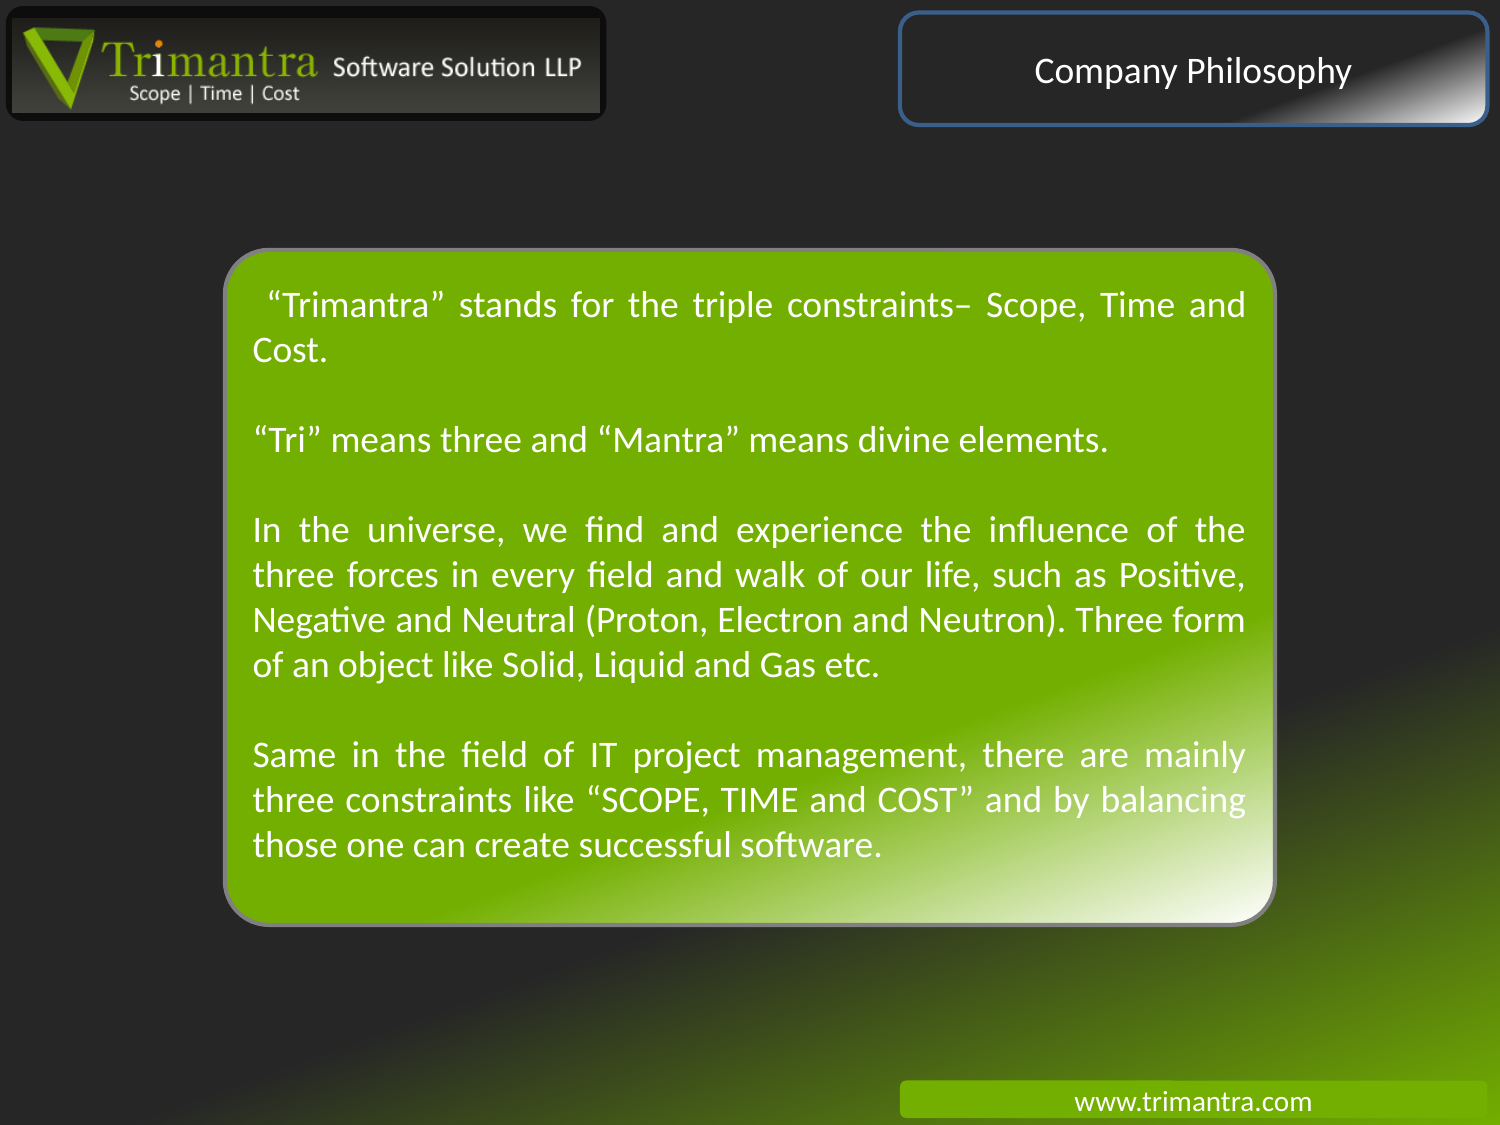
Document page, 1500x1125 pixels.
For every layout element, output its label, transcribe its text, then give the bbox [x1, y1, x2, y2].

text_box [12, 12, 601, 115]
text_box Company Philosophy [897, 10, 1490, 128]
text_box “Trimantra” stands for the triple constraints– Scope, Time and Cost. “Tri” means three and “Mantra” means divine elements. In the universe, we find and experience the influence of the three forces in every field and walk of our life, such as Positive, Negative and Neutral (Proton, Electron and Neutron). Three form of an object like Solid, Liquid and Gas etc. Same in the field of IT project management, there are mainly three constraints like “SCOPE, TIME and COST” and by balancing those one can create successful software. [222, 247, 1278, 928]
text_box www.trimantra.com [897, 1078, 1490, 1121]
